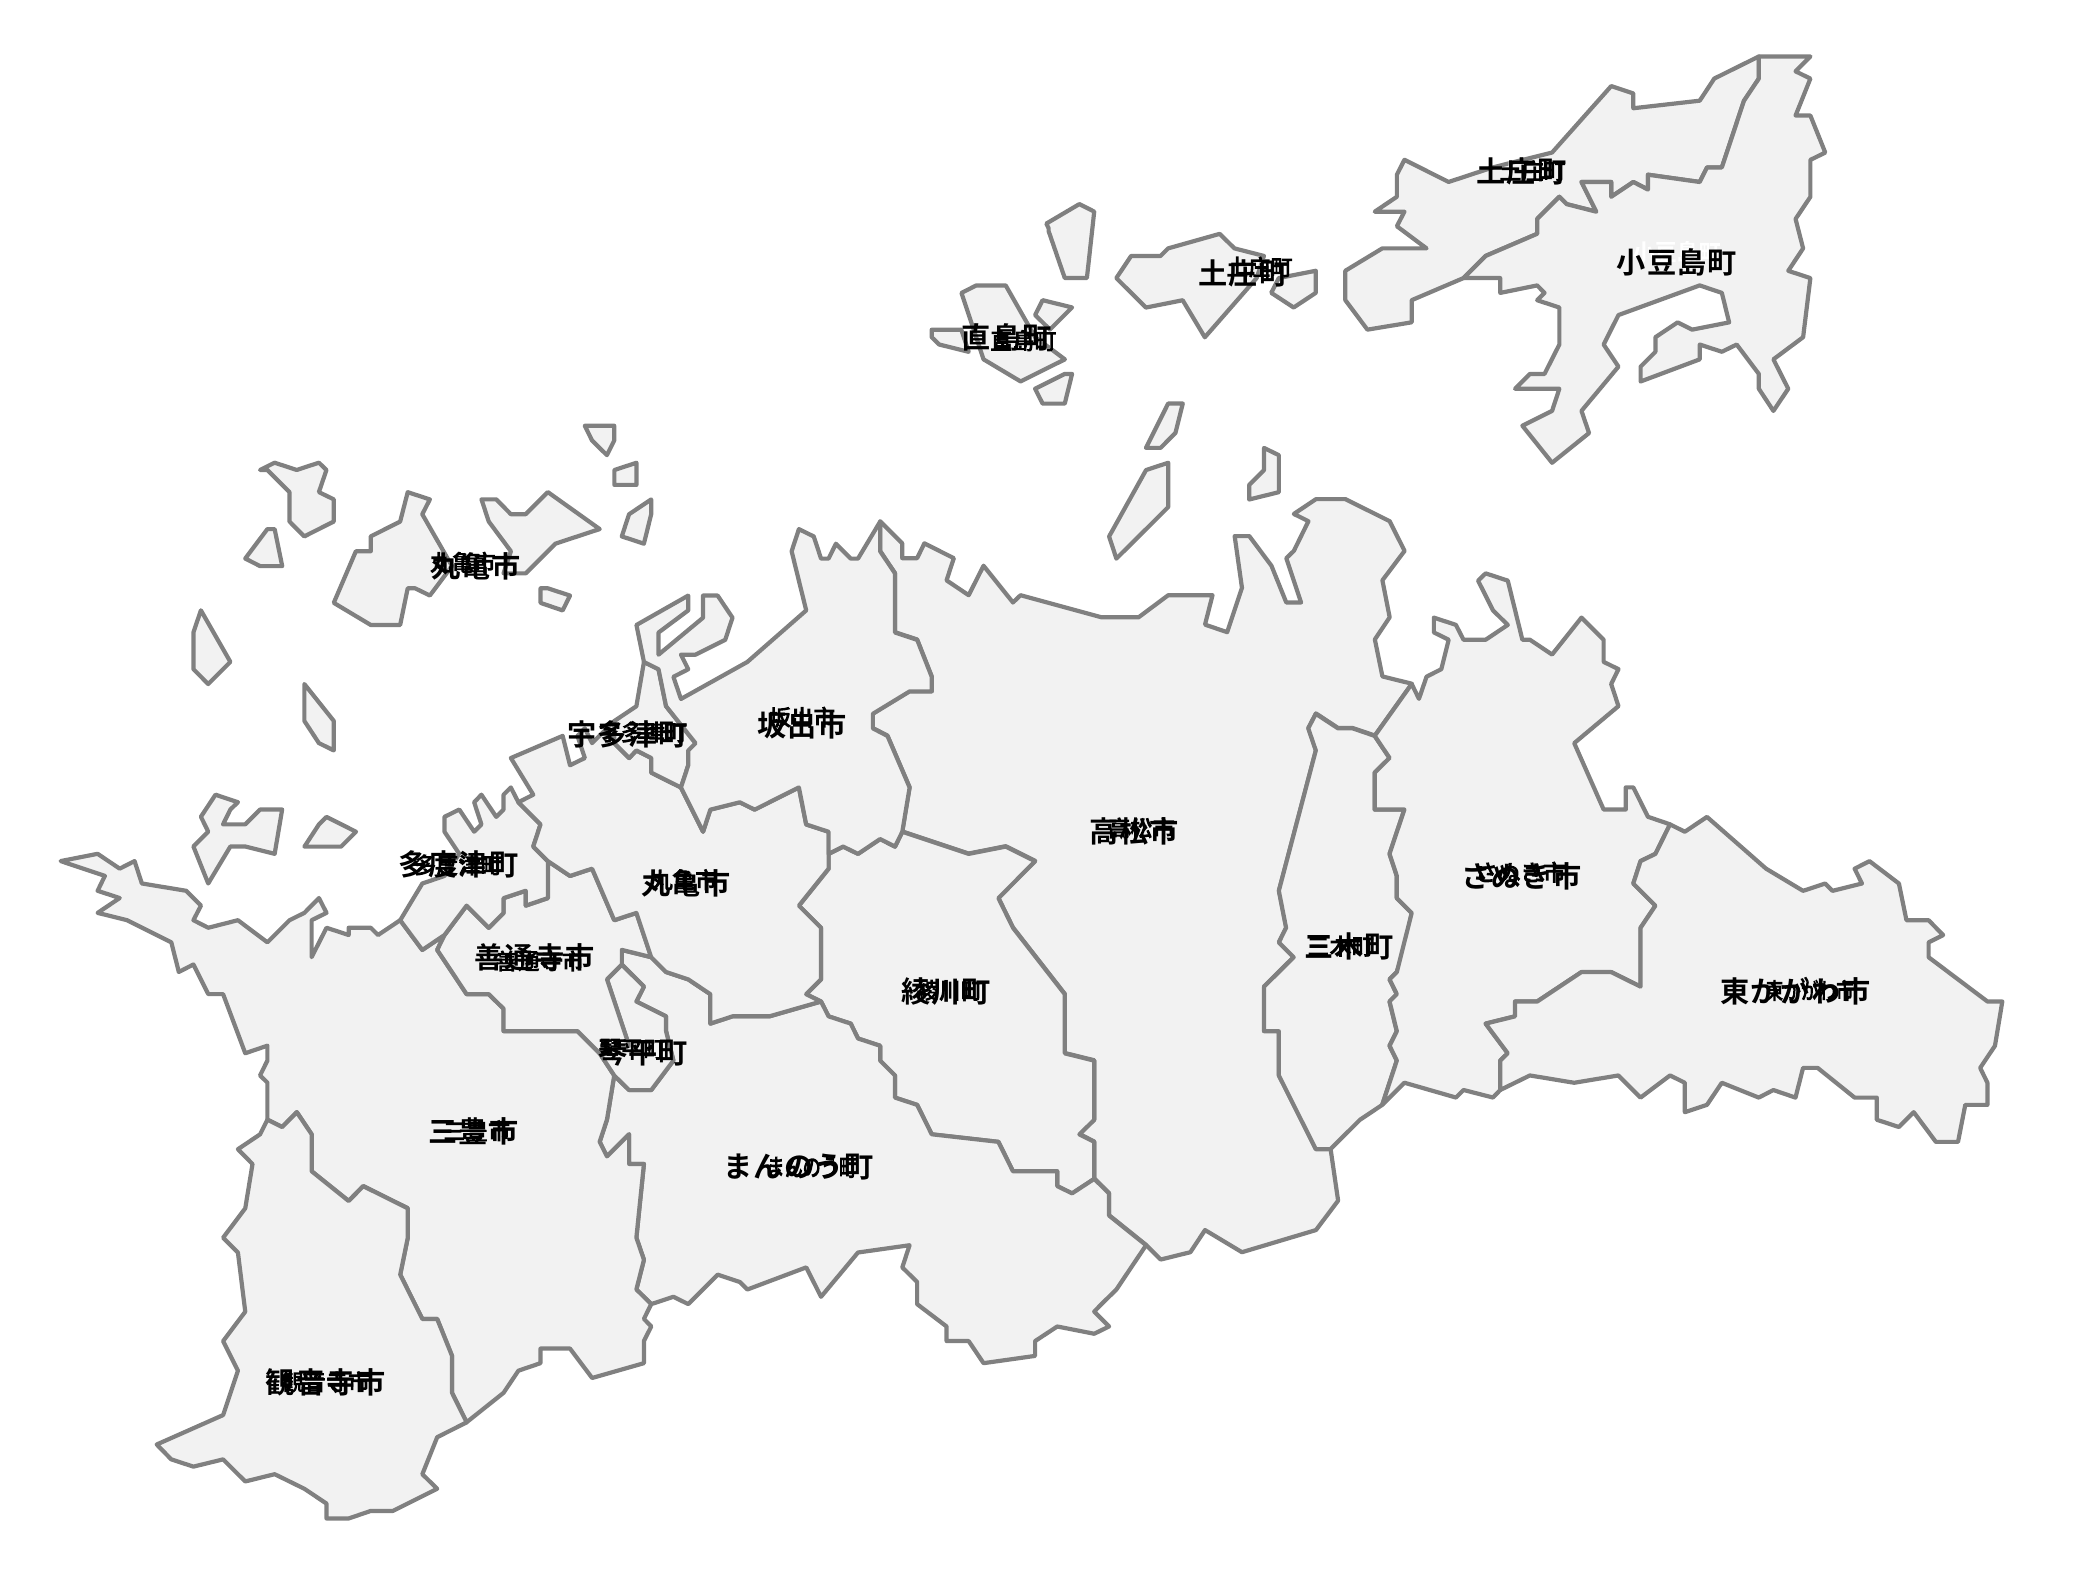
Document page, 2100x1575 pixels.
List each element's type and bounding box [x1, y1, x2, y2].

text_box [60, 56, 2003, 1519]
